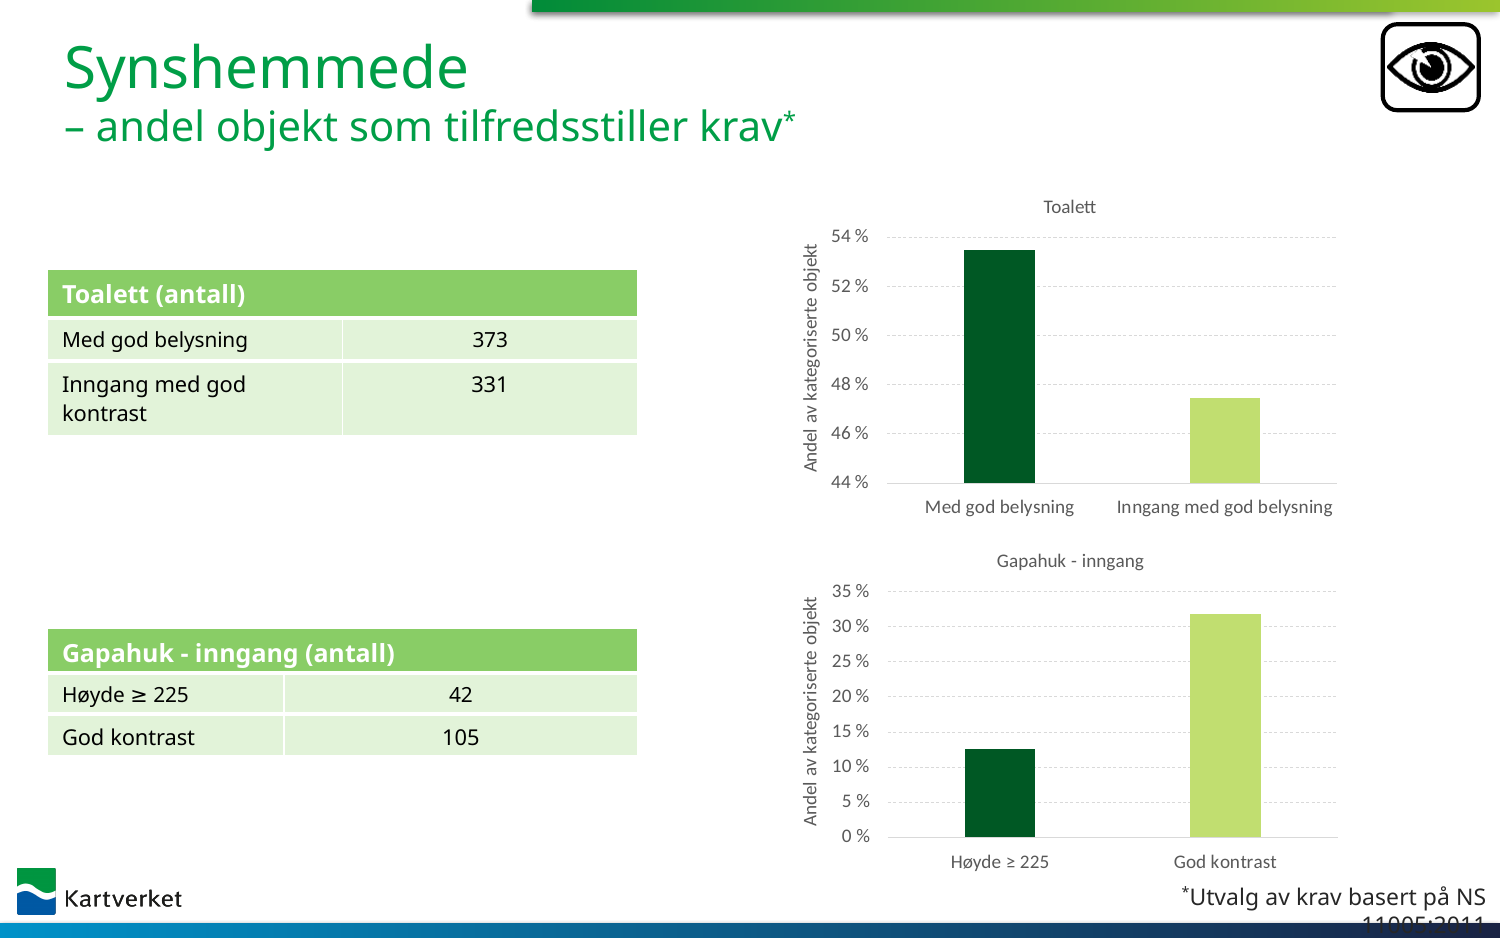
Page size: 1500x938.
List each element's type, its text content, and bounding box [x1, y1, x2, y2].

table_header Toalett (antall) [48, 270, 637, 316]
table_cell 42 [285, 675, 637, 712]
table_cell Inngang med god kontrast [48, 363, 342, 435]
table_cell 331 [343, 363, 637, 435]
text_box *Utvalg av krav basert på NS 11005:2011 [1068, 873, 1500, 938]
table_cell God kontrast [48, 716, 283, 755]
table_cell Høyde ≥ 225 [48, 675, 283, 712]
table_cell 373 [343, 320, 637, 359]
picture [791, 187, 1348, 526]
table_cell Med god belysning [48, 320, 342, 359]
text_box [1382, 24, 1480, 111]
text_box Synshemmede – andel objekt som tilfredsstiller krav* [49, 24, 1431, 158]
table_header Gapahuk - inngang (antall) [48, 629, 637, 671]
picture [791, 541, 1349, 880]
table_cell 105 [285, 716, 637, 755]
